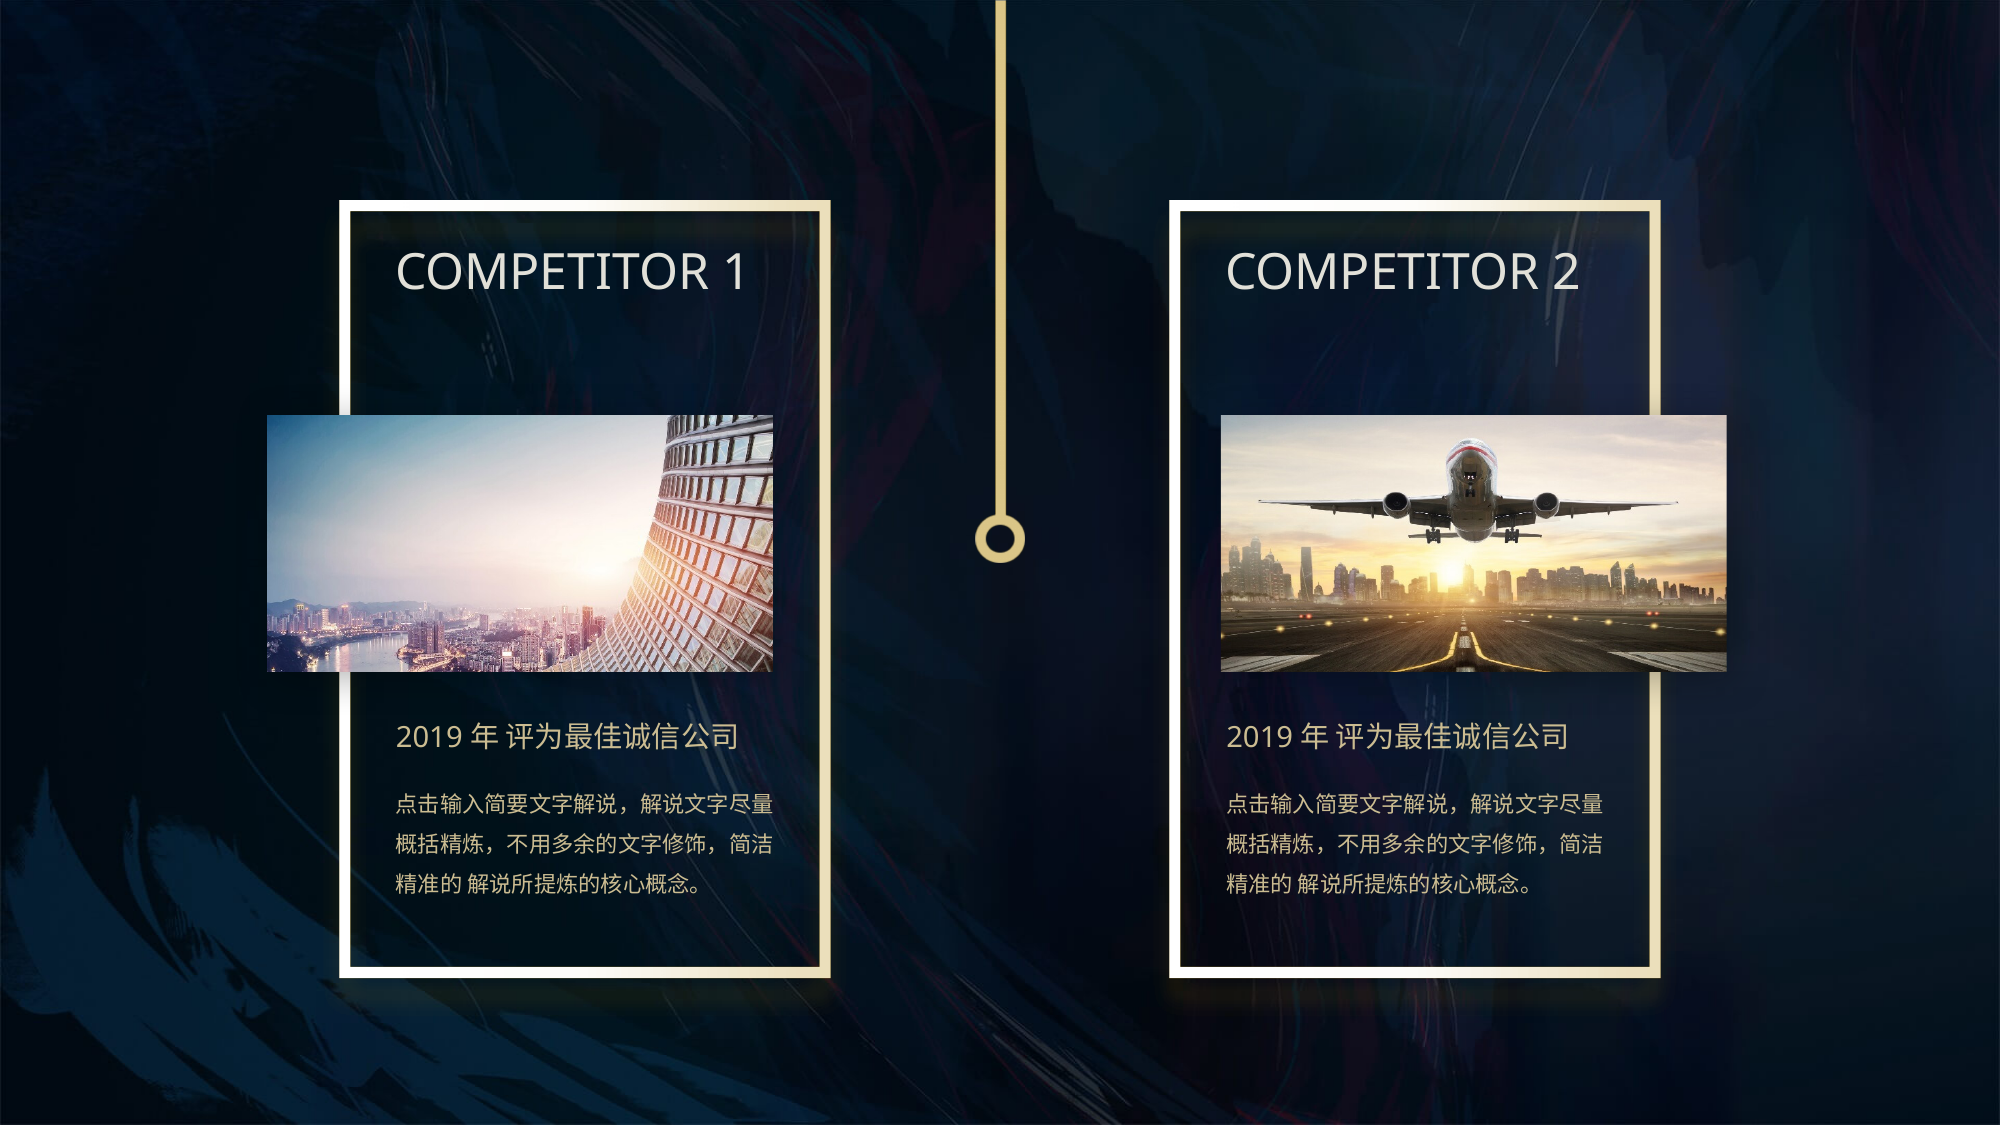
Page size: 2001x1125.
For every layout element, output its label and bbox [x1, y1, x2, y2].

text_box [266, 414, 320, 673]
picture [0, 0, 2000, 1125]
text_box [1680, 414, 1728, 673]
